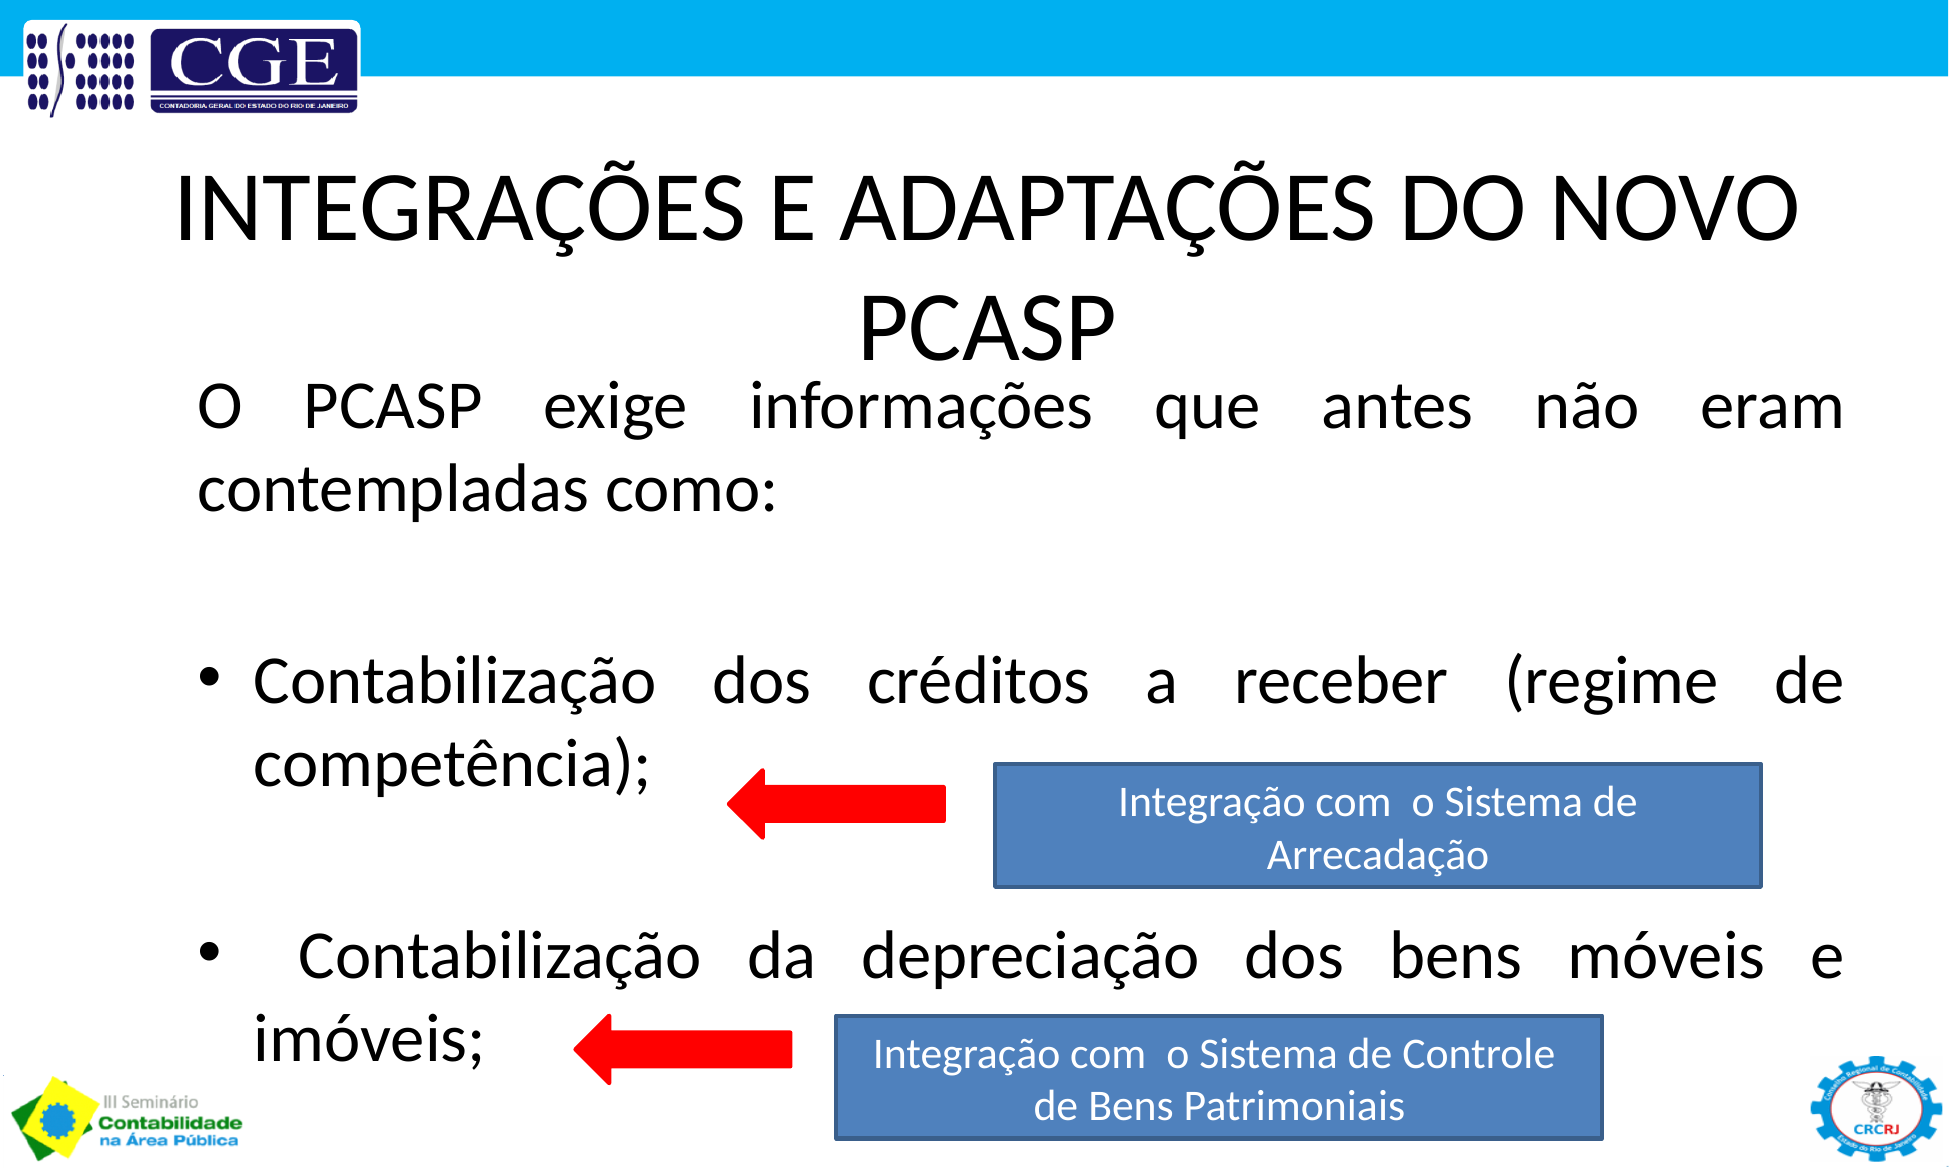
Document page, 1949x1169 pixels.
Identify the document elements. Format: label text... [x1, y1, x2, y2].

text_box Integração com o Sistema de Controle de Bens Patrimoniais [834, 1014, 1604, 1141]
picture [1865, 1056, 1870, 1065]
picture [3, 1075, 254, 1168]
text_box Integração com o Sistema de Arrecadação [993, 762, 1763, 889]
text_box [573, 1013, 793, 1086]
text_box O PCASP exige informações que antes não eram contempladas como: Contabilização dos créditos a receber (regime de competência); Contabilização da depreciação dos bens móveis e imóveis; [179, 351, 1865, 1125]
picture [23, 20, 361, 118]
picture [1803, 1056, 1949, 1167]
text_box INTEGRAÇÕES E ADAPTAÇÕES DO NOVO PCASP [110, 131, 1865, 327]
text_box [726, 768, 946, 840]
